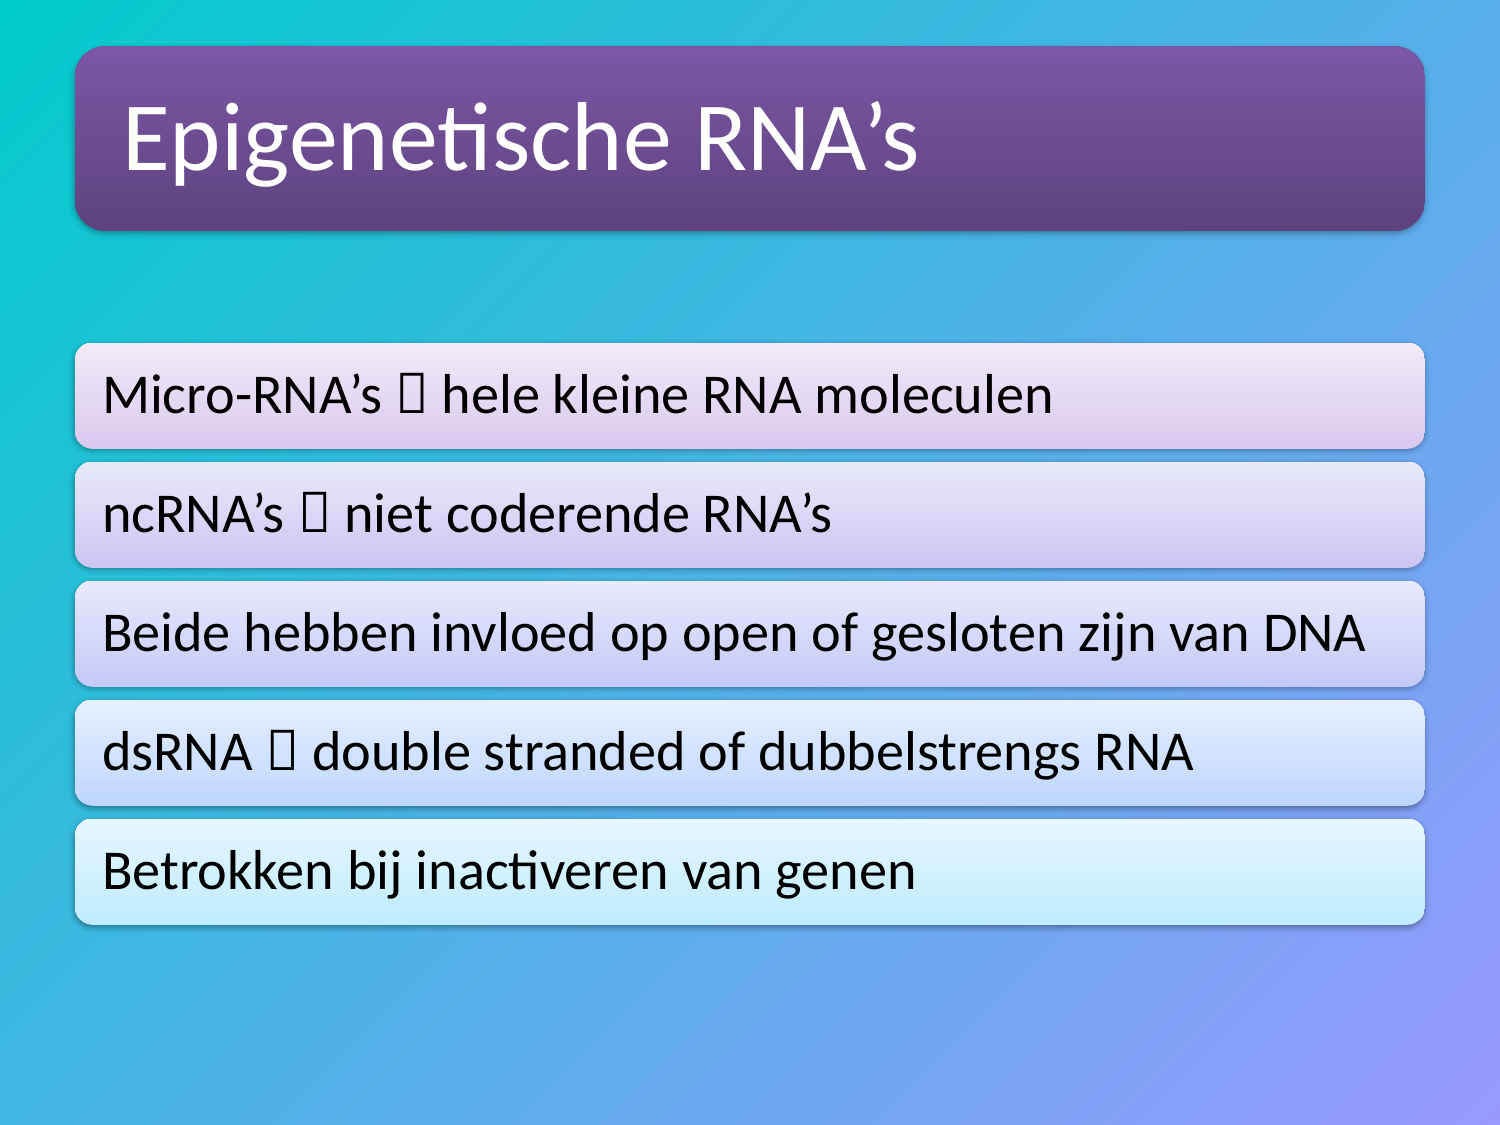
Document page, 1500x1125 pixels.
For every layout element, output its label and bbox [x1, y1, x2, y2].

text_box [74, 44, 1426, 233]
list [74, 262, 1426, 1006]
